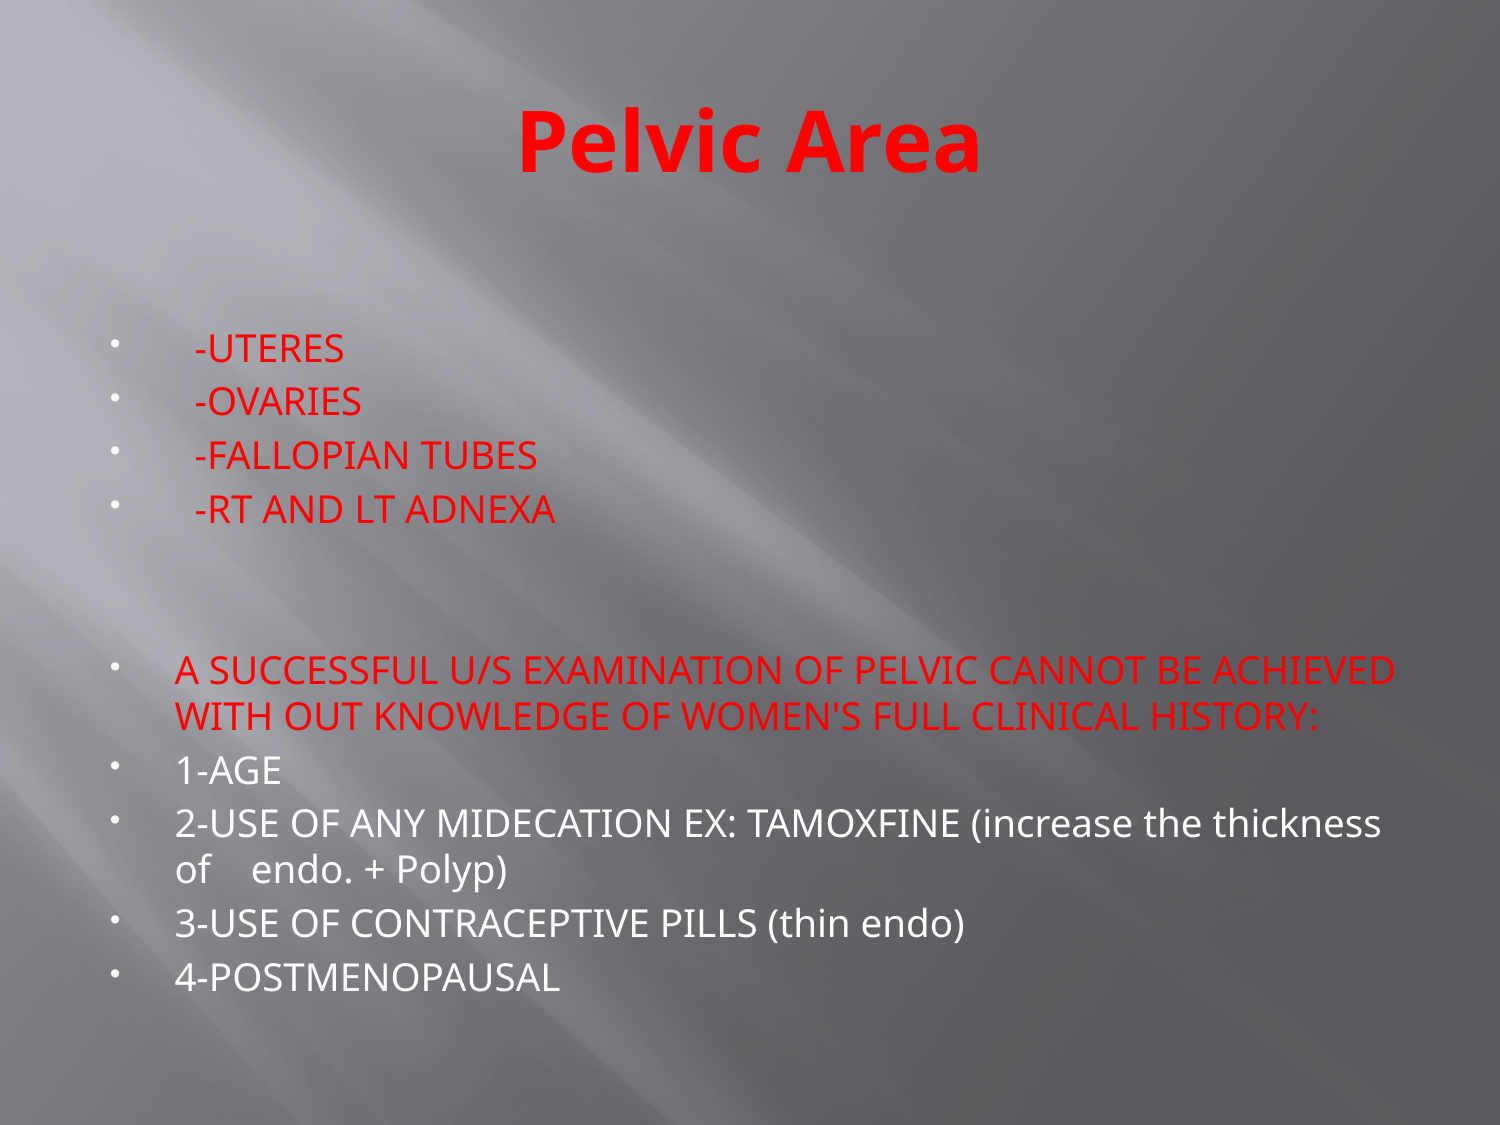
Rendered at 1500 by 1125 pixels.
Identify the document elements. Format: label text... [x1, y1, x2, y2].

list -UTERES -OVARIES -FALLOPIAN TUBES -RT AND LT ADNEXA A SUCCESSFUL U/S EXAMINATION OF PELVIC CANNOT BE ACHIEVED WITH OUT KNOWLEDGE OF WOMEN'S FULL CLINICAL HISTORY: 1-AGE 2-USE OF ANY MIDECATION EX: TAMOXFINE (increase the thickness of endo. + Polyp) 3-USE OF CONTRACEPTIVE PILLS (thin endo) 4-POSTMENOPAUSAL [75, 262, 1425, 1035]
title Pelvic Area [75, 45, 1425, 233]
